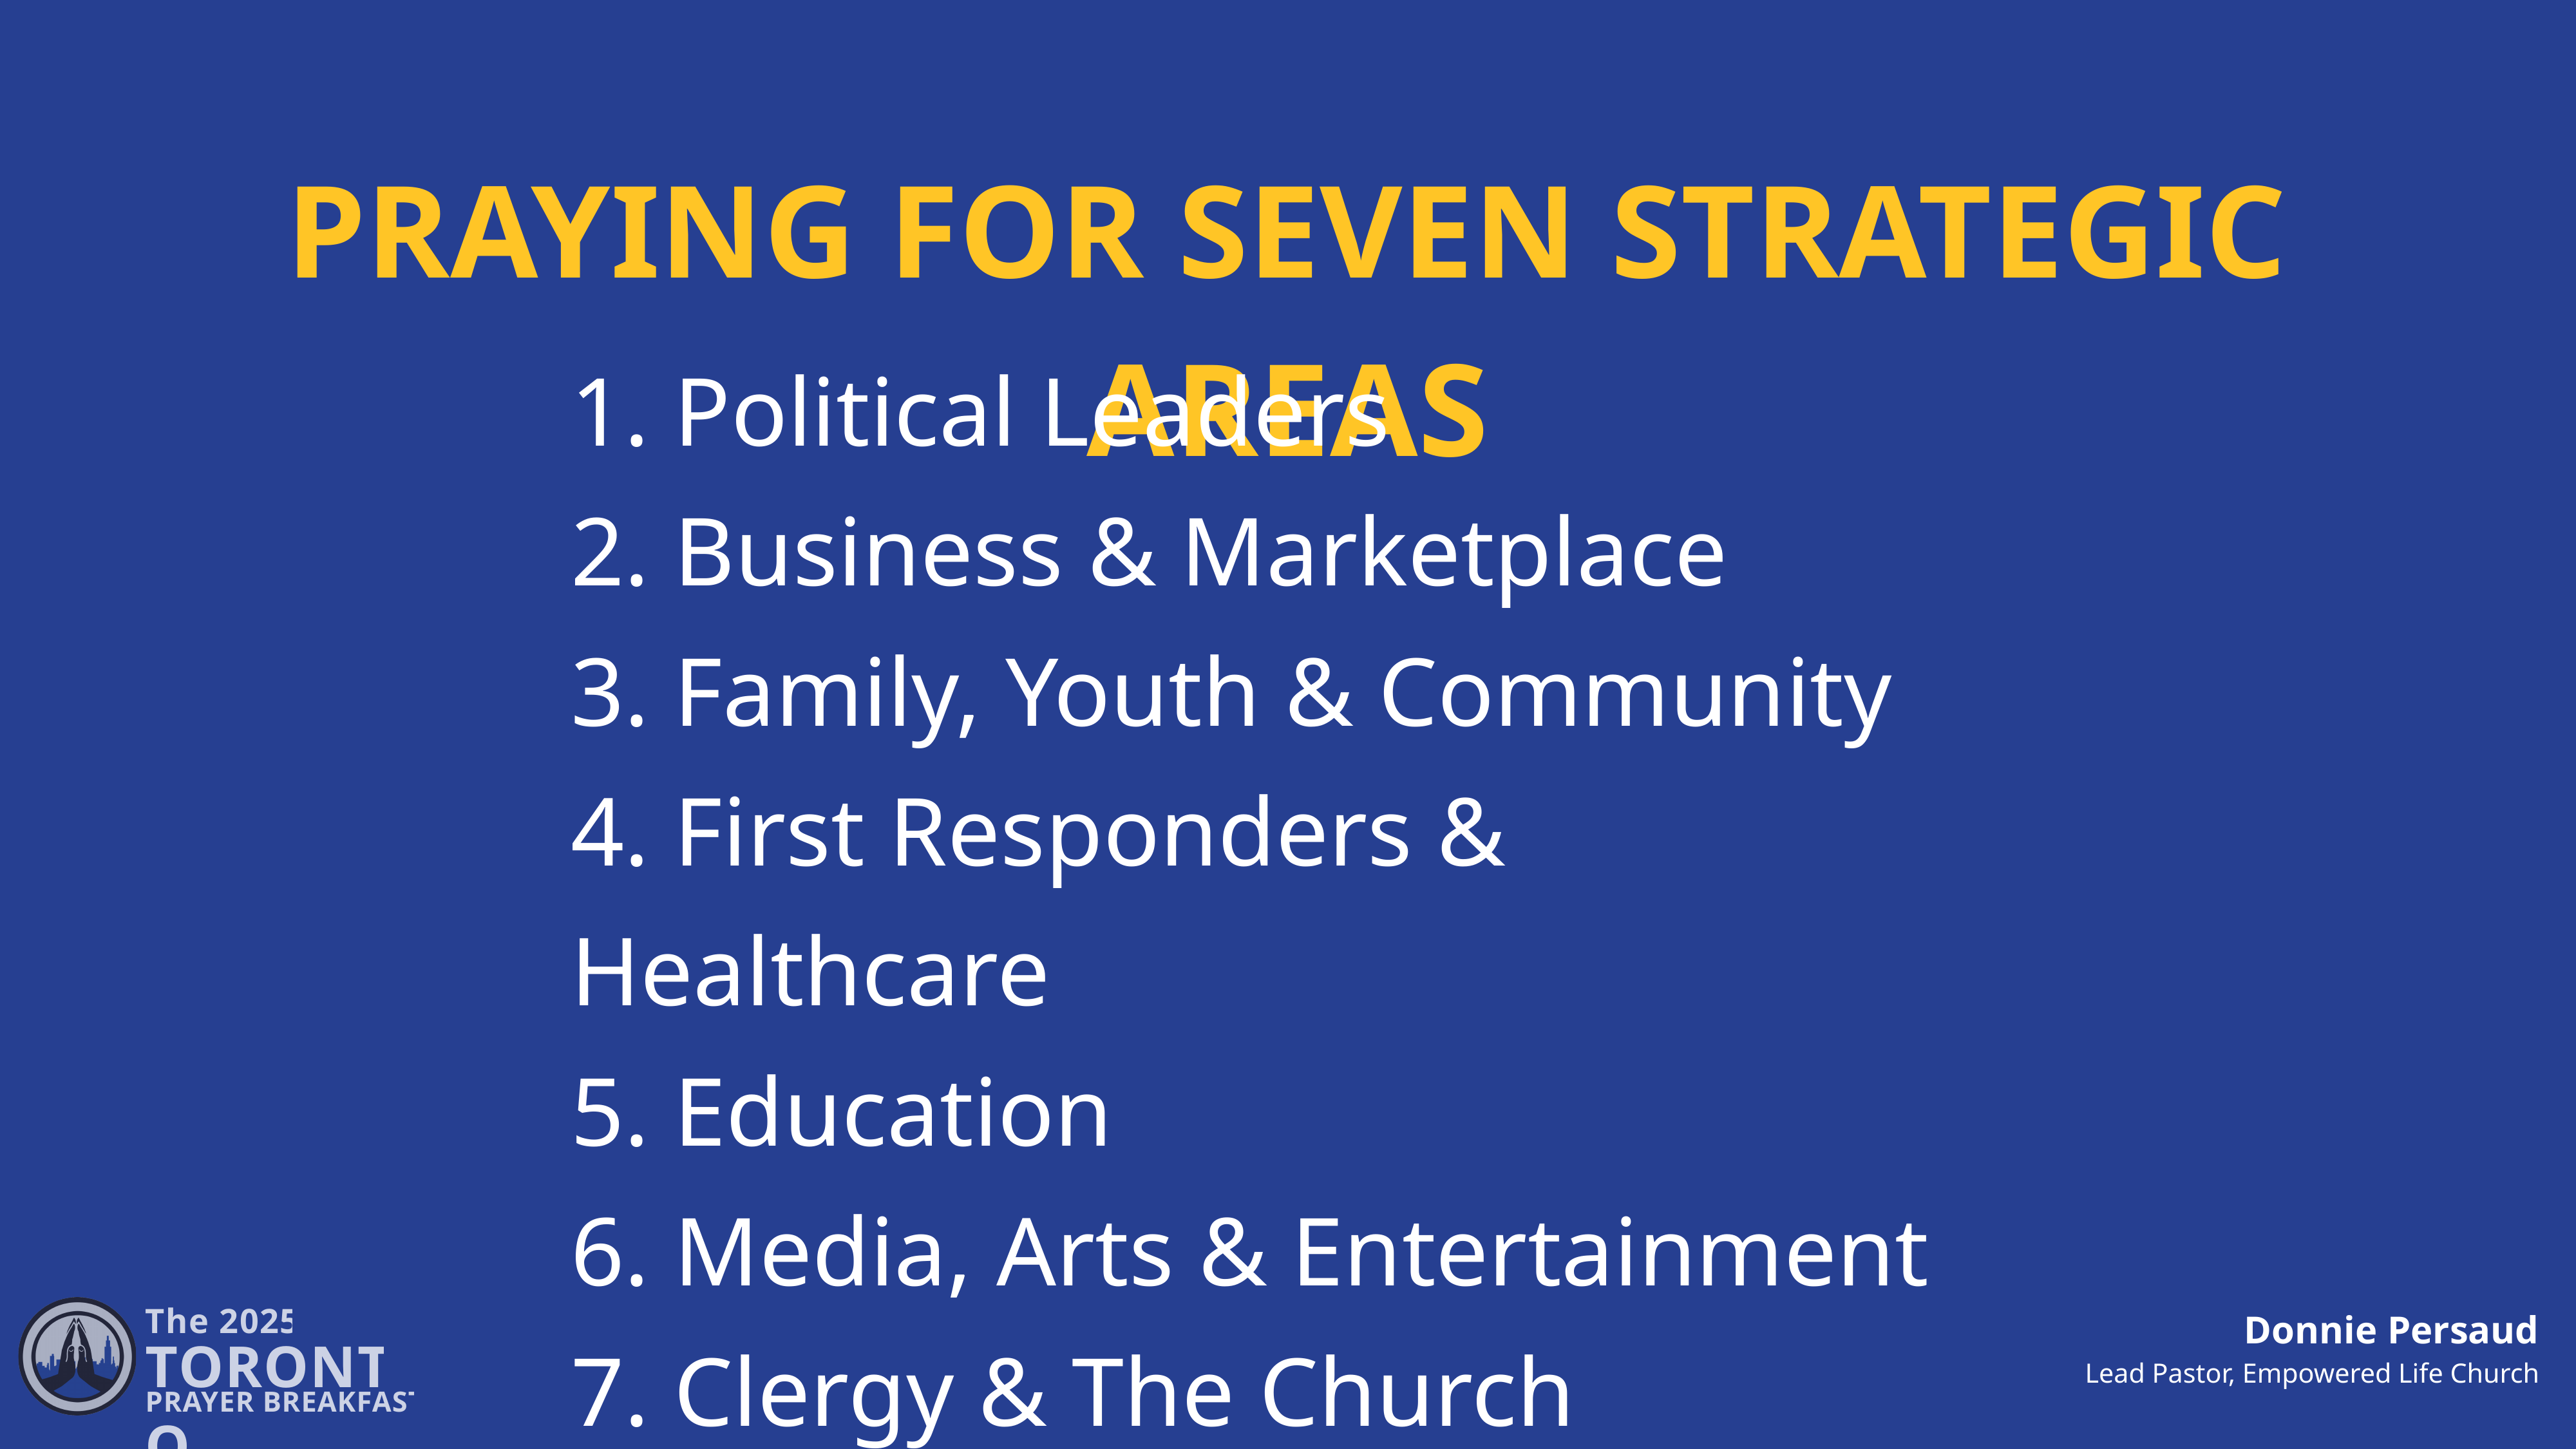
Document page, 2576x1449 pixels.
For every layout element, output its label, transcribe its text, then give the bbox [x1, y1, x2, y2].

text_box 1. Political Leaders 2. Business & Marketplace 3. Family, Youth & Community 4. First Responders & Healthcare 5. Education 6. Media, Arts & Entertainment 7. Clergy & The Church [571, 324, 2005, 1445]
text_box Donnie Persaud Lead Pastor, Empowered Life Church [2005, 1299, 2539, 1389]
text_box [18, 1297, 427, 1416]
text_box PRAYING FOR SEVEN STRATEGIC AREAS [80, 124, 2496, 482]
